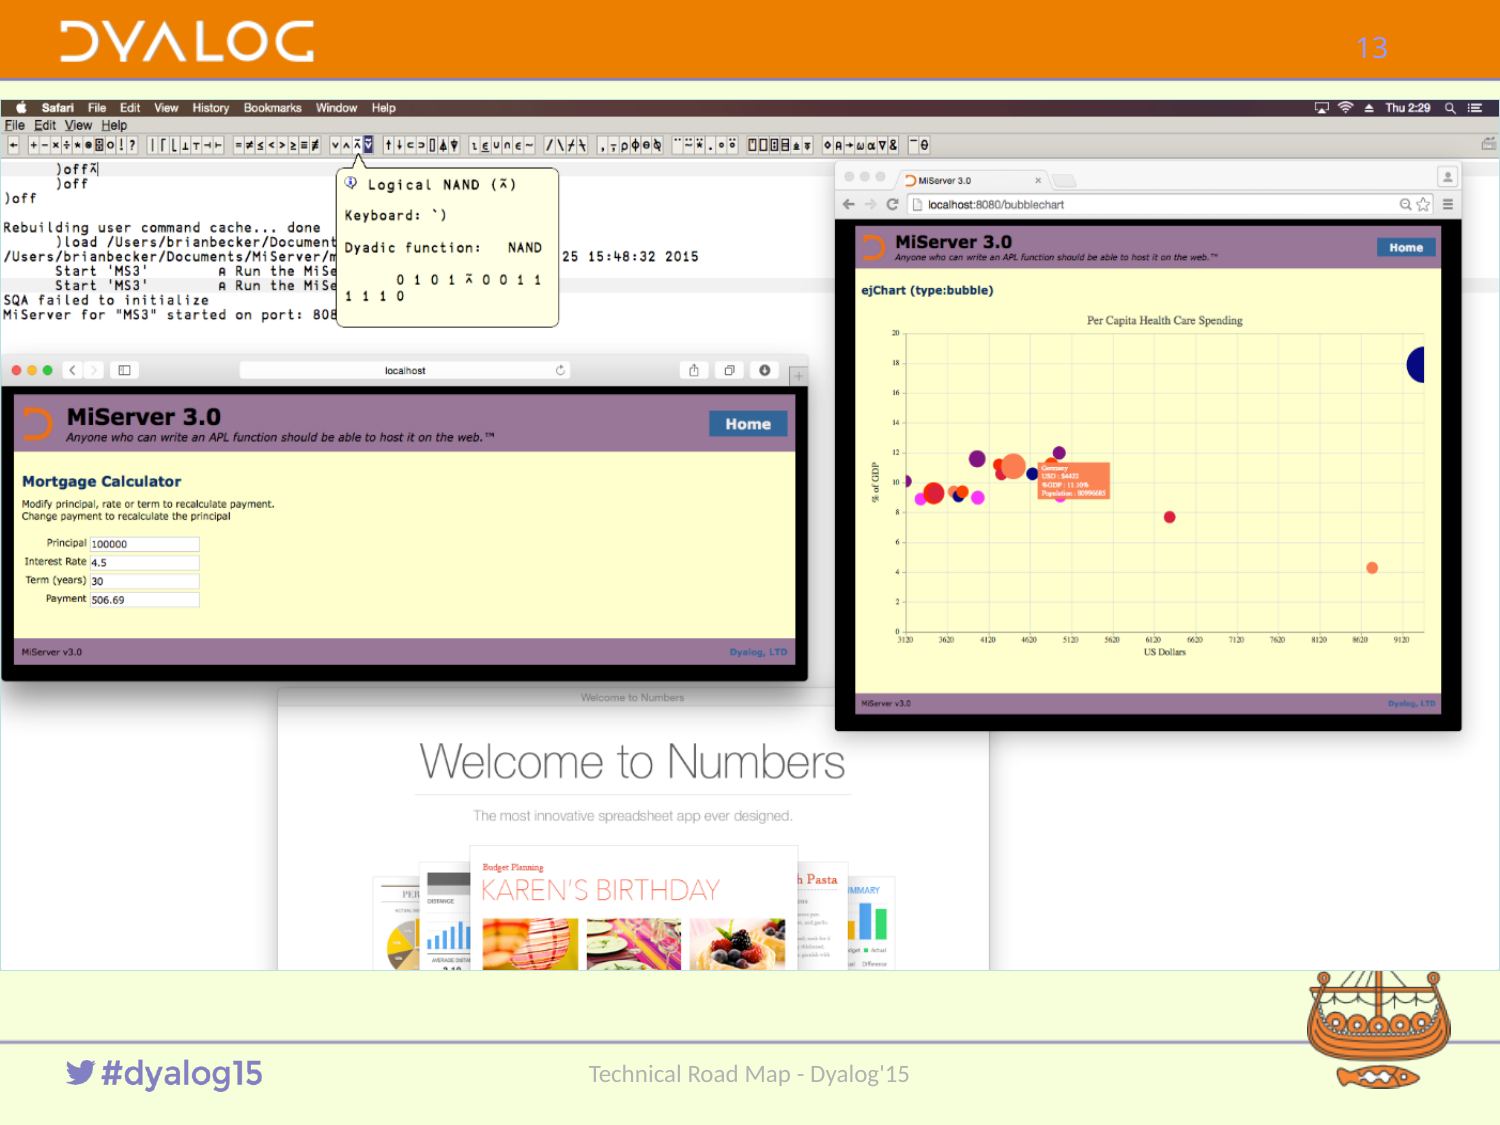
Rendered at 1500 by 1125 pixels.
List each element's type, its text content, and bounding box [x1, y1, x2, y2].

picture [0, 0, 1500, 1125]
footer Technical Road Map - Dyalog'15 [395, 1042, 1105, 1103]
slide_number 12 [1293, 19, 1451, 79]
